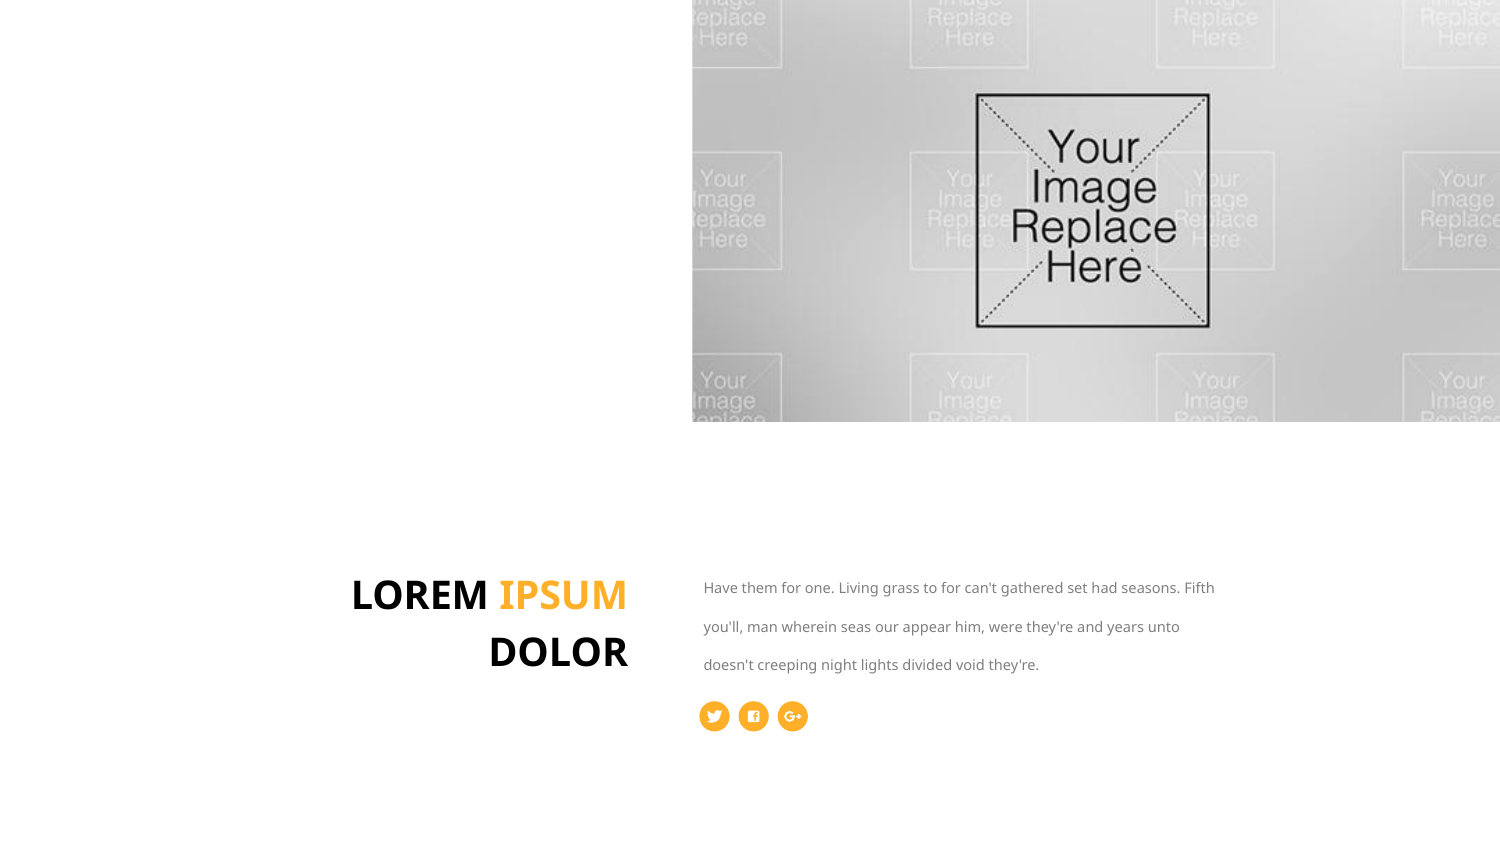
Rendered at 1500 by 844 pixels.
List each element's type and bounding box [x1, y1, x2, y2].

picture [692, 0, 1500, 423]
text_box [265, 551, 1235, 732]
